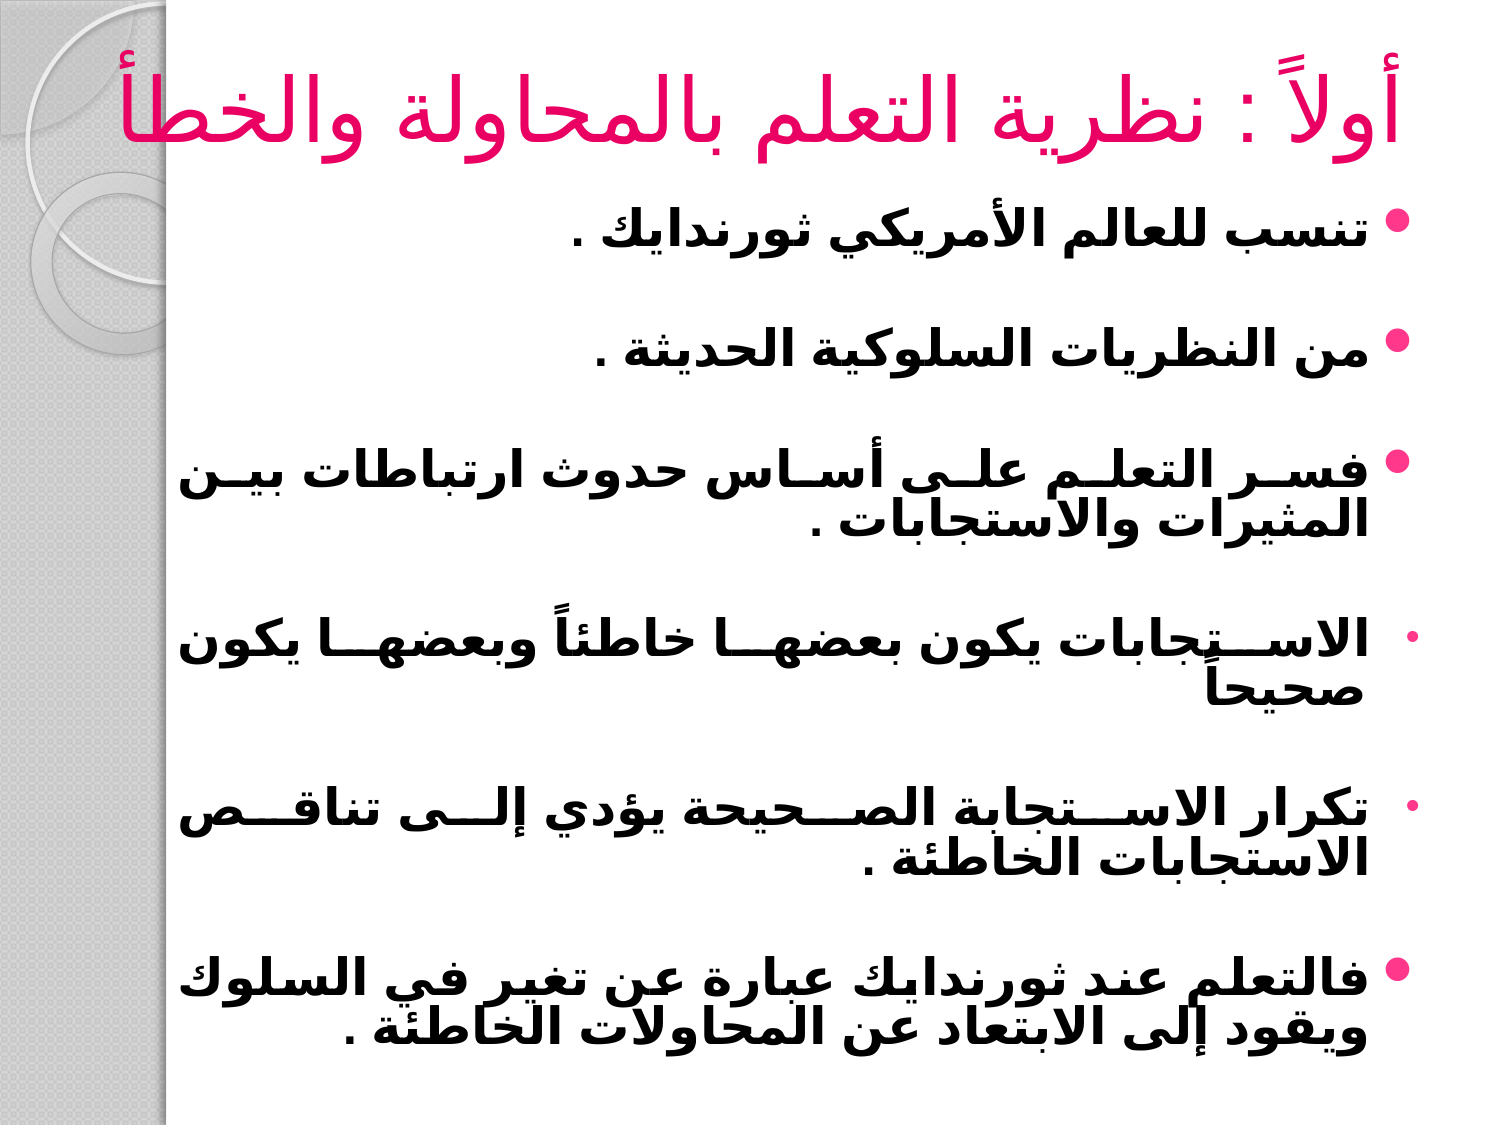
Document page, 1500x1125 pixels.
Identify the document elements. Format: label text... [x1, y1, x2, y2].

list تنسب للعالم الأمريكي ثورندايك . من النظريات السلوكية الحديثة . فسر التعلم على أساس حدوث ارتباطات بين المثيرات والاستجابات . الاستجابات يكون بعضها خاطئاً وبعضها يكون صحيحاً تكرار الاستجابة الصحيحة يؤدي إلى تناقص الاستجابات الخاطئة . فالتعلم عند ثورندايك عبارة عن تغير في السلوك ويقود إلى الابتعاد عن المحاولات الخاطئة . [162, 200, 1439, 1075]
title أولاً : نظرية التعلم بالمحاولة والخطأ [49, 37, 1446, 175]
